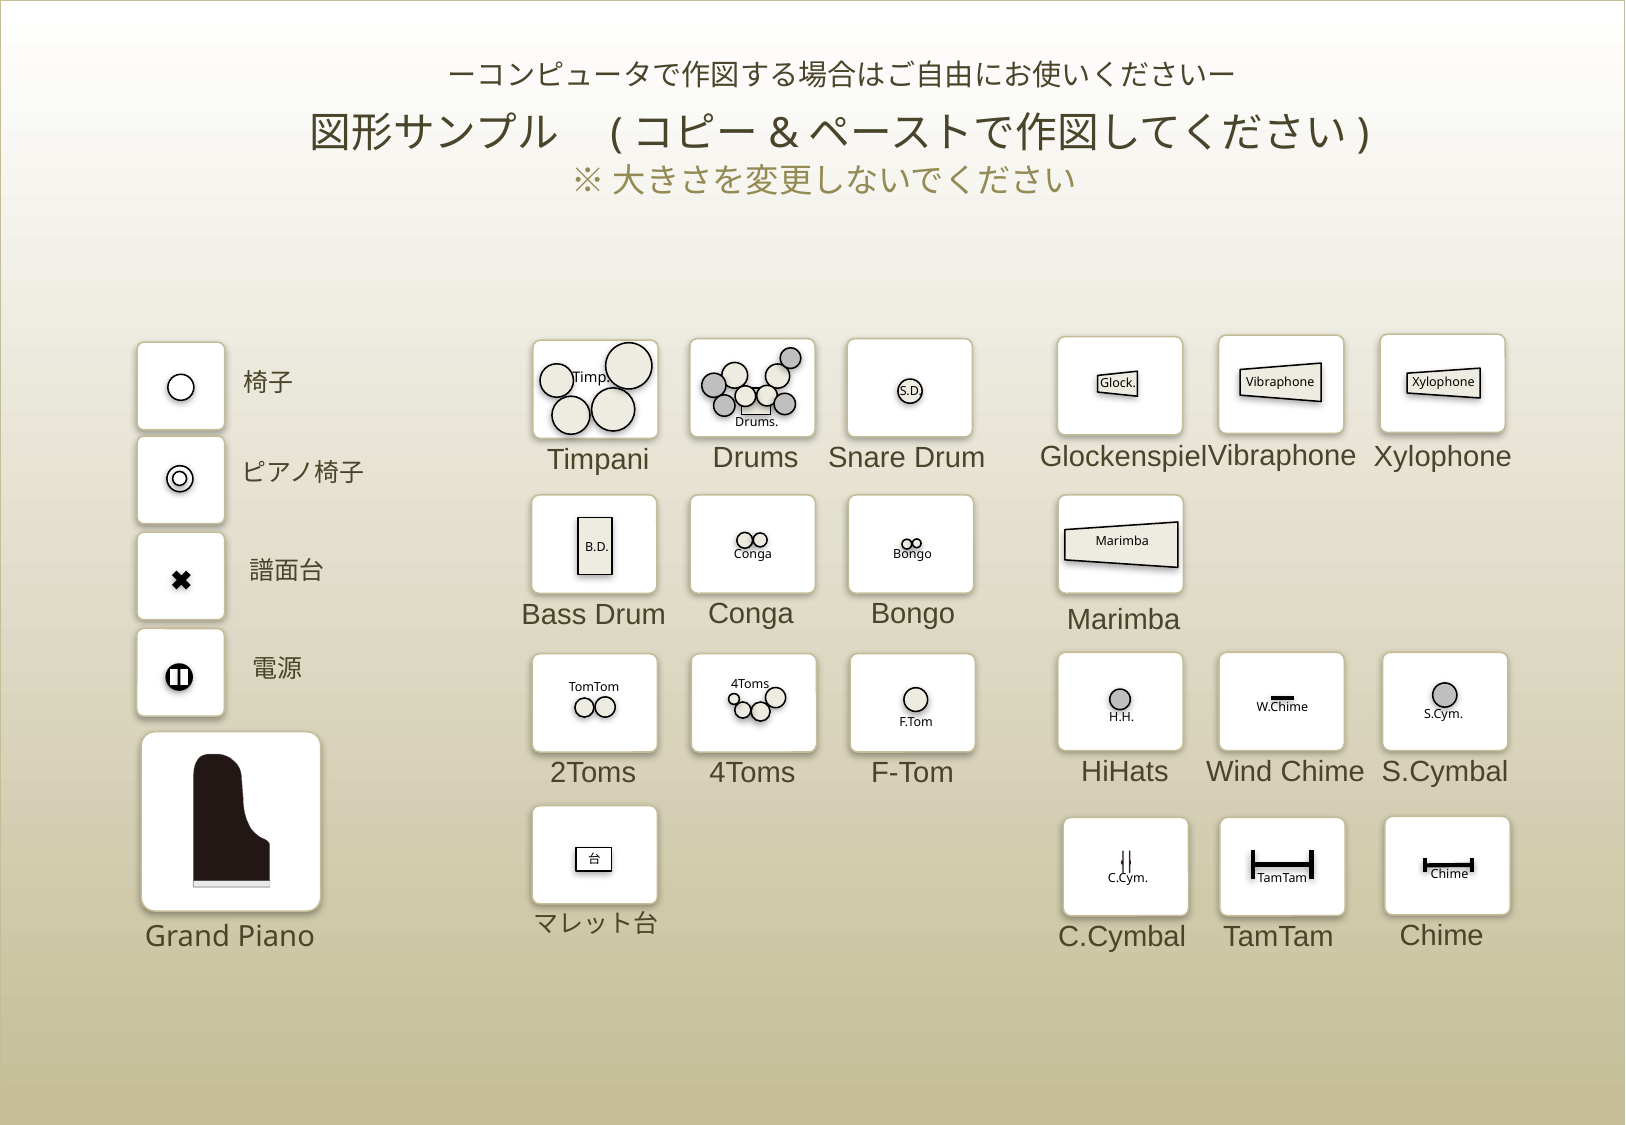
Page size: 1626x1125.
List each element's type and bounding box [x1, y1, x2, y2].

text_box [1410, 682, 1478, 729]
text_box [1235, 362, 1325, 402]
text_box [1095, 688, 1148, 732]
text_box [555, 671, 633, 718]
text_box [570, 517, 623, 575]
text_box [701, 347, 802, 437]
text_box [1244, 691, 1321, 723]
text_box [880, 538, 945, 570]
picture [186, 748, 275, 891]
text_box [165, 663, 193, 691]
text_box [572, 843, 617, 874]
text_box [1064, 521, 1179, 568]
text_box [1244, 849, 1321, 894]
text_box [1417, 857, 1482, 890]
text_box [1086, 367, 1150, 398]
text_box [884, 374, 937, 406]
text_box [539, 342, 652, 435]
text_box [166, 465, 194, 492]
text_box [1400, 366, 1487, 399]
text_box [884, 687, 948, 737]
text_box [0, 0, 1625, 1125]
text_box [720, 532, 786, 570]
text_box [717, 668, 786, 722]
text_box [1094, 847, 1162, 894]
